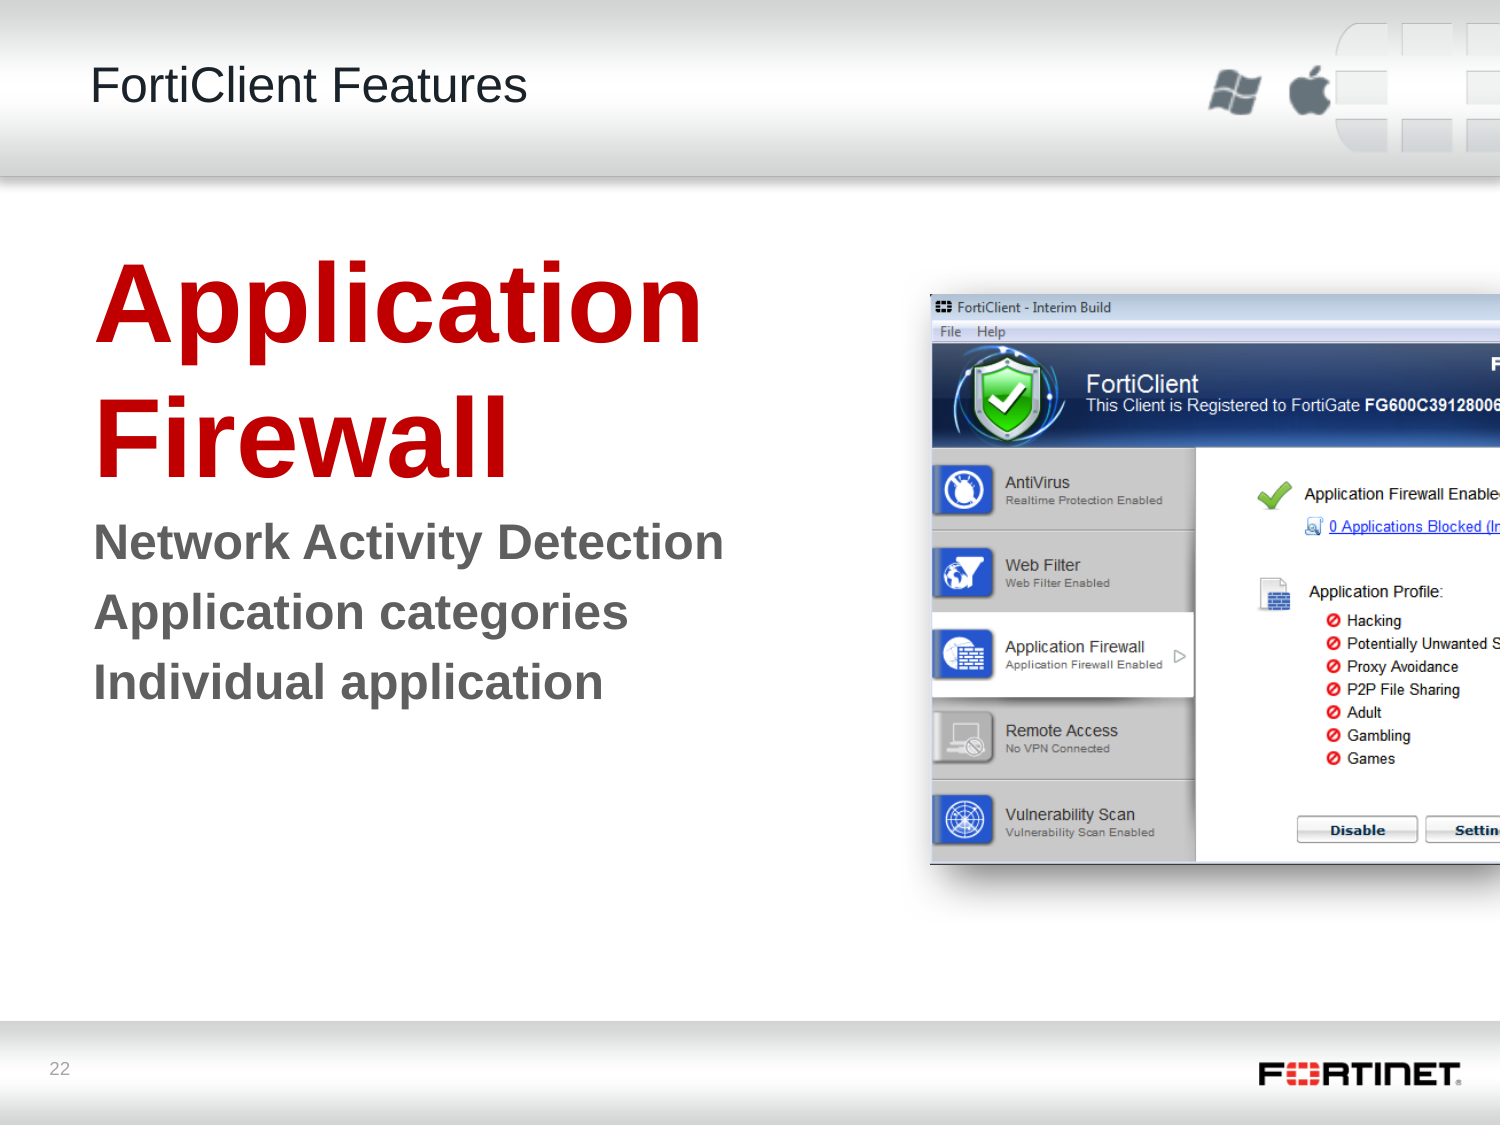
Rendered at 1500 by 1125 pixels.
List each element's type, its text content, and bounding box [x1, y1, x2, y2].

picture [0, 0, 1500, 1125]
text_box Application Firewall Network Activity Detection Application categories Individual application [78, 222, 1419, 864]
title FortiClient Features [75, 45, 1425, 138]
